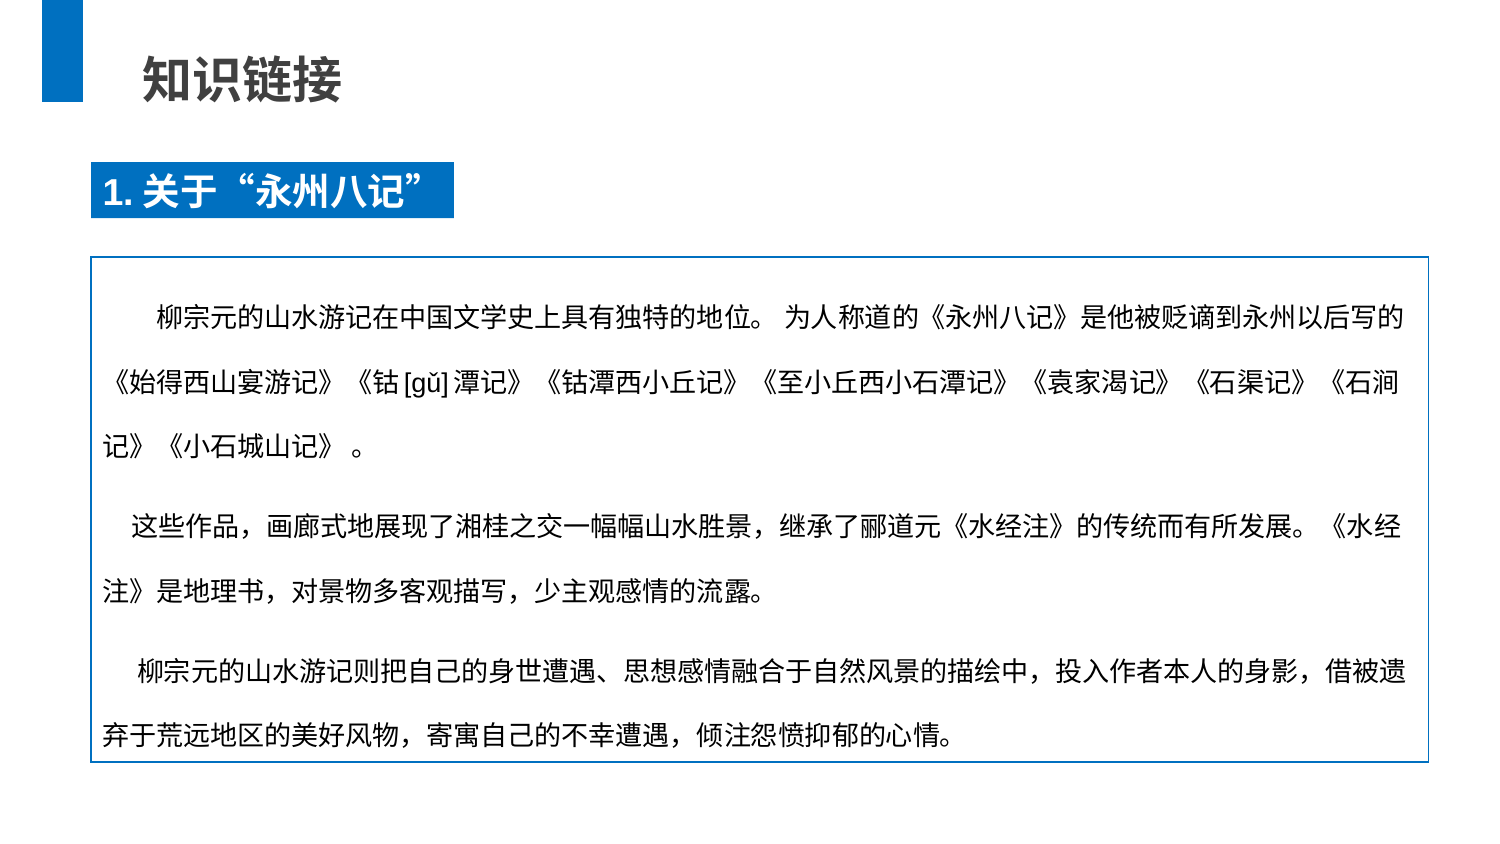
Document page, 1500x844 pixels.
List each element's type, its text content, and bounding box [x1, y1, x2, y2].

text_box 1.关于“永州八记” [91, 162, 454, 219]
text_box 柳宗元的山水游记在中国文学史上具有独特的地位。 为人称道的《永州八记》是他被贬谪到永州以后写的《始得西山宴游记》《钴[gǔ]潭记》《钴潭西小丘记》《至小丘西小石潭记》《袁家渴记》《石渠记》《石涧记》《小石城山记》 。 这些作品，画廊式地展现了湘桂之交一幅幅山水胜景，继承了郦道元《水经注》的传统而有所发展。《水经注》是地理书，对景物多客观描写，少主观感情的流露。 柳宗元的山水游记则把自己的身世遭遇、思想感情融合于自然风景的描绘中，投入作者本人的身影，借被遗弃于荒远地区的美好风物，寄寓自己的不幸遭遇，倾注怨愤抑郁的心情。 [91, 257, 1429, 762]
text_box [42, 0, 83, 102]
text_box 知识链接 [107, 42, 485, 114]
